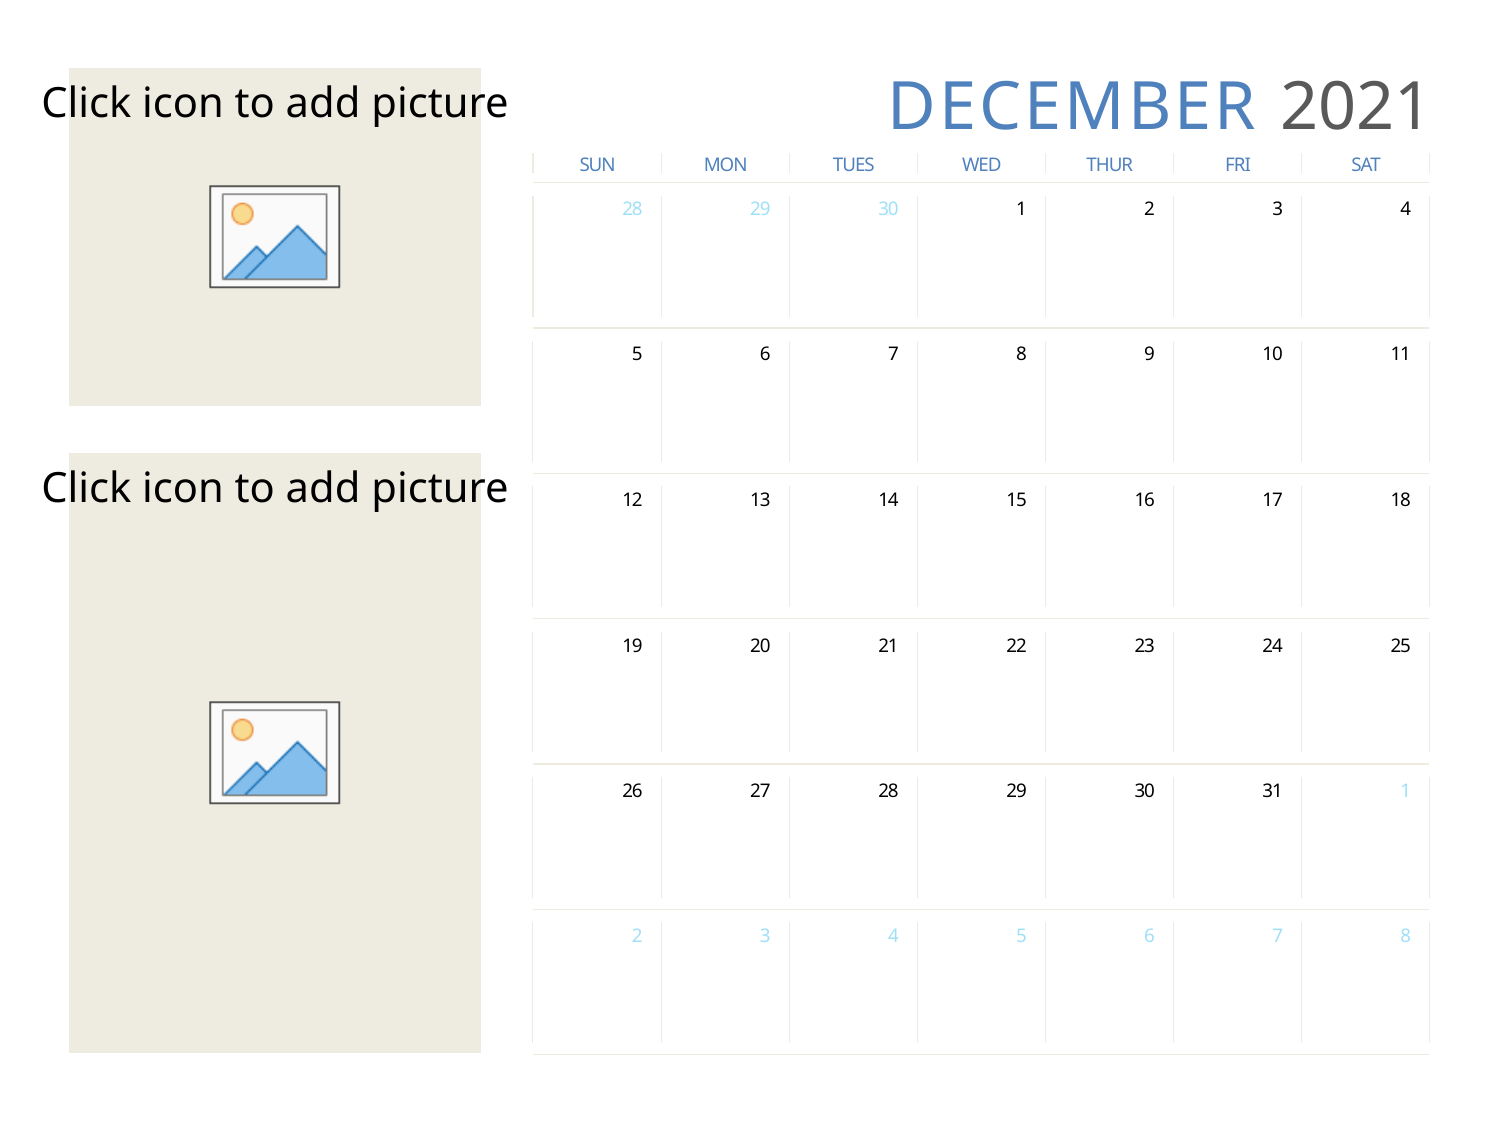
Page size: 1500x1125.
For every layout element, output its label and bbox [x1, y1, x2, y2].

picture [68, 453, 482, 1054]
picture [68, 68, 482, 406]
